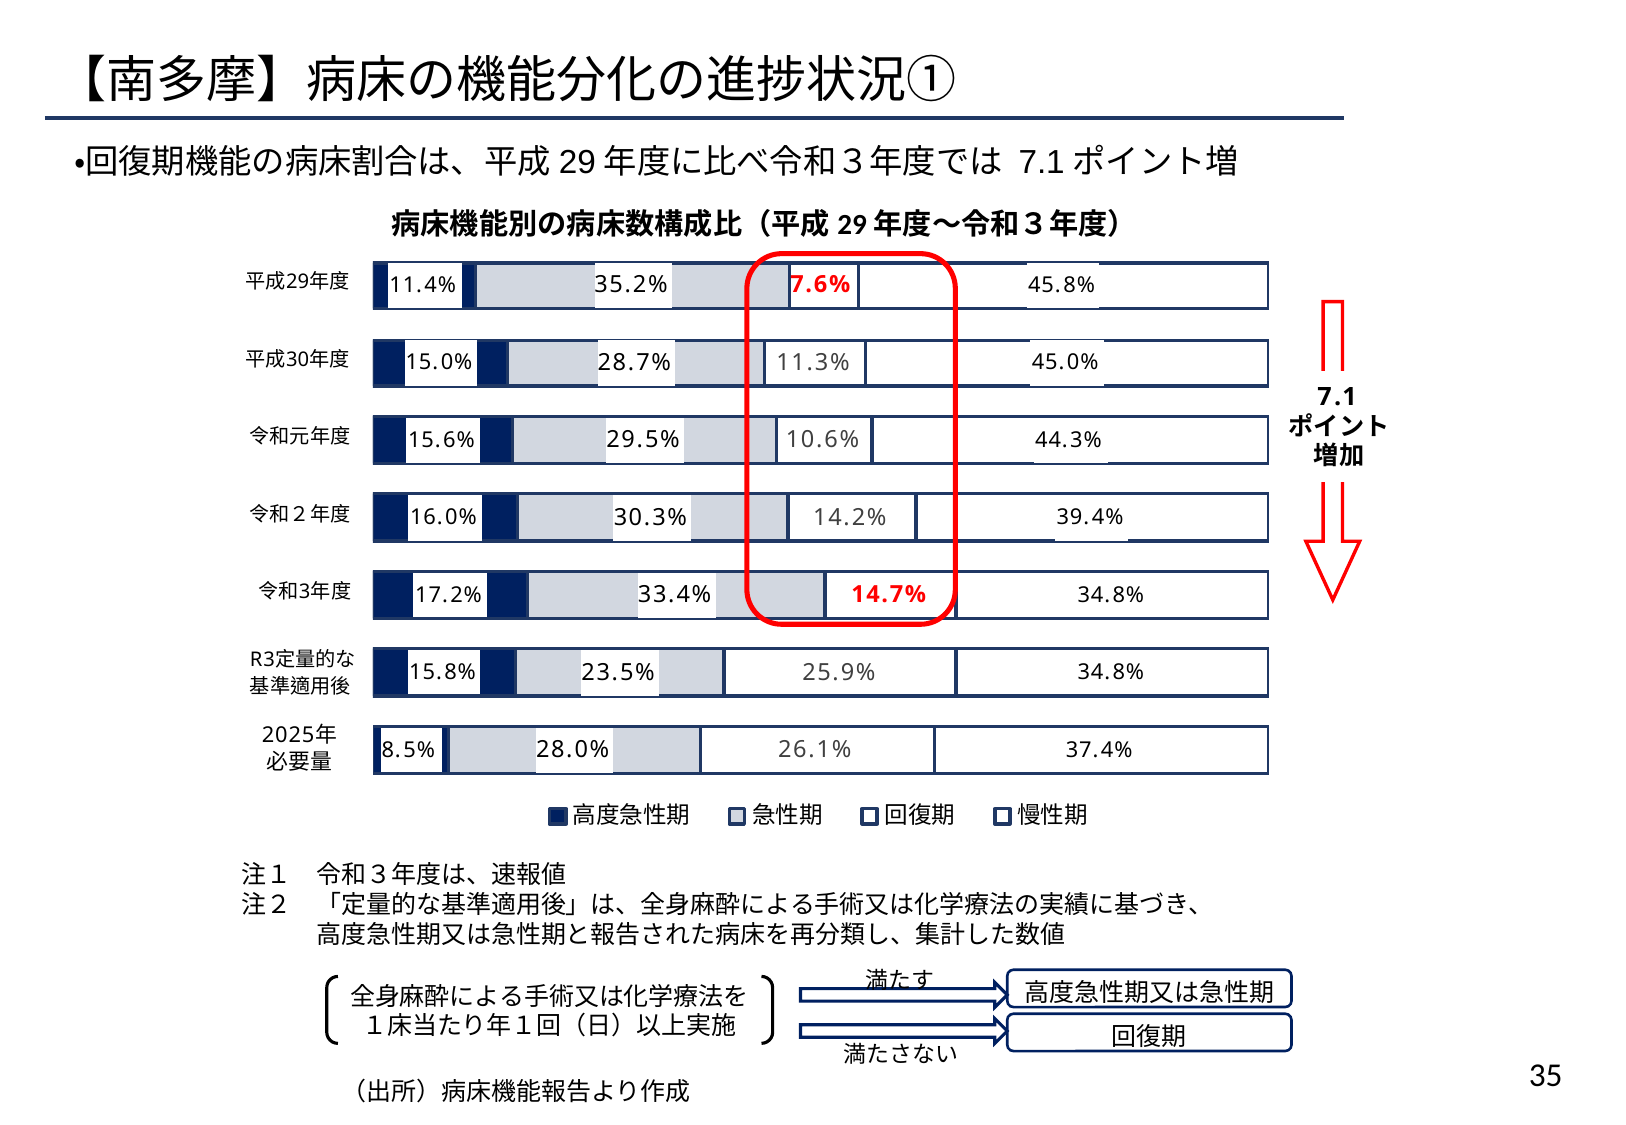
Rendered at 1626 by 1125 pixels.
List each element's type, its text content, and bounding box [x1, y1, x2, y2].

text_box 注１ 令和３年度は、速報値 注２ 「定量的な基準適用後」は、全身麻酔による手術又は化学療法の実績に基づき、 高度急性期又は急性期と報告された病床を再分類し、集計した数値 [226, 858, 1319, 956]
text_box （出所）病床機能報告より作成 [326, 1068, 843, 1113]
slide_number 34 [1211, 1043, 1578, 1104]
text_box 高度急性期又は急性期 [1008, 968, 1293, 1009]
title 【南多摩】病床の機能分化の進捗状況① [44, 32, 1344, 116]
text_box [800, 959, 1008, 1008]
text_box 全身麻酔による手術又は化学療法を １床当たり年１回（日）以上実施 [326, 975, 774, 1044]
text_box ・回復期機能の病床割合は、平成29年度に比べ令和３年度では 7.1ポイント増 [74, 118, 1625, 187]
text_box 回復期 [1006, 1012, 1293, 1053]
text_box 病床機能別の病床数構成比（平成29年度～令和３年度） [376, 198, 1169, 225]
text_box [800, 1018, 1008, 1074]
picture [226, 225, 1439, 858]
